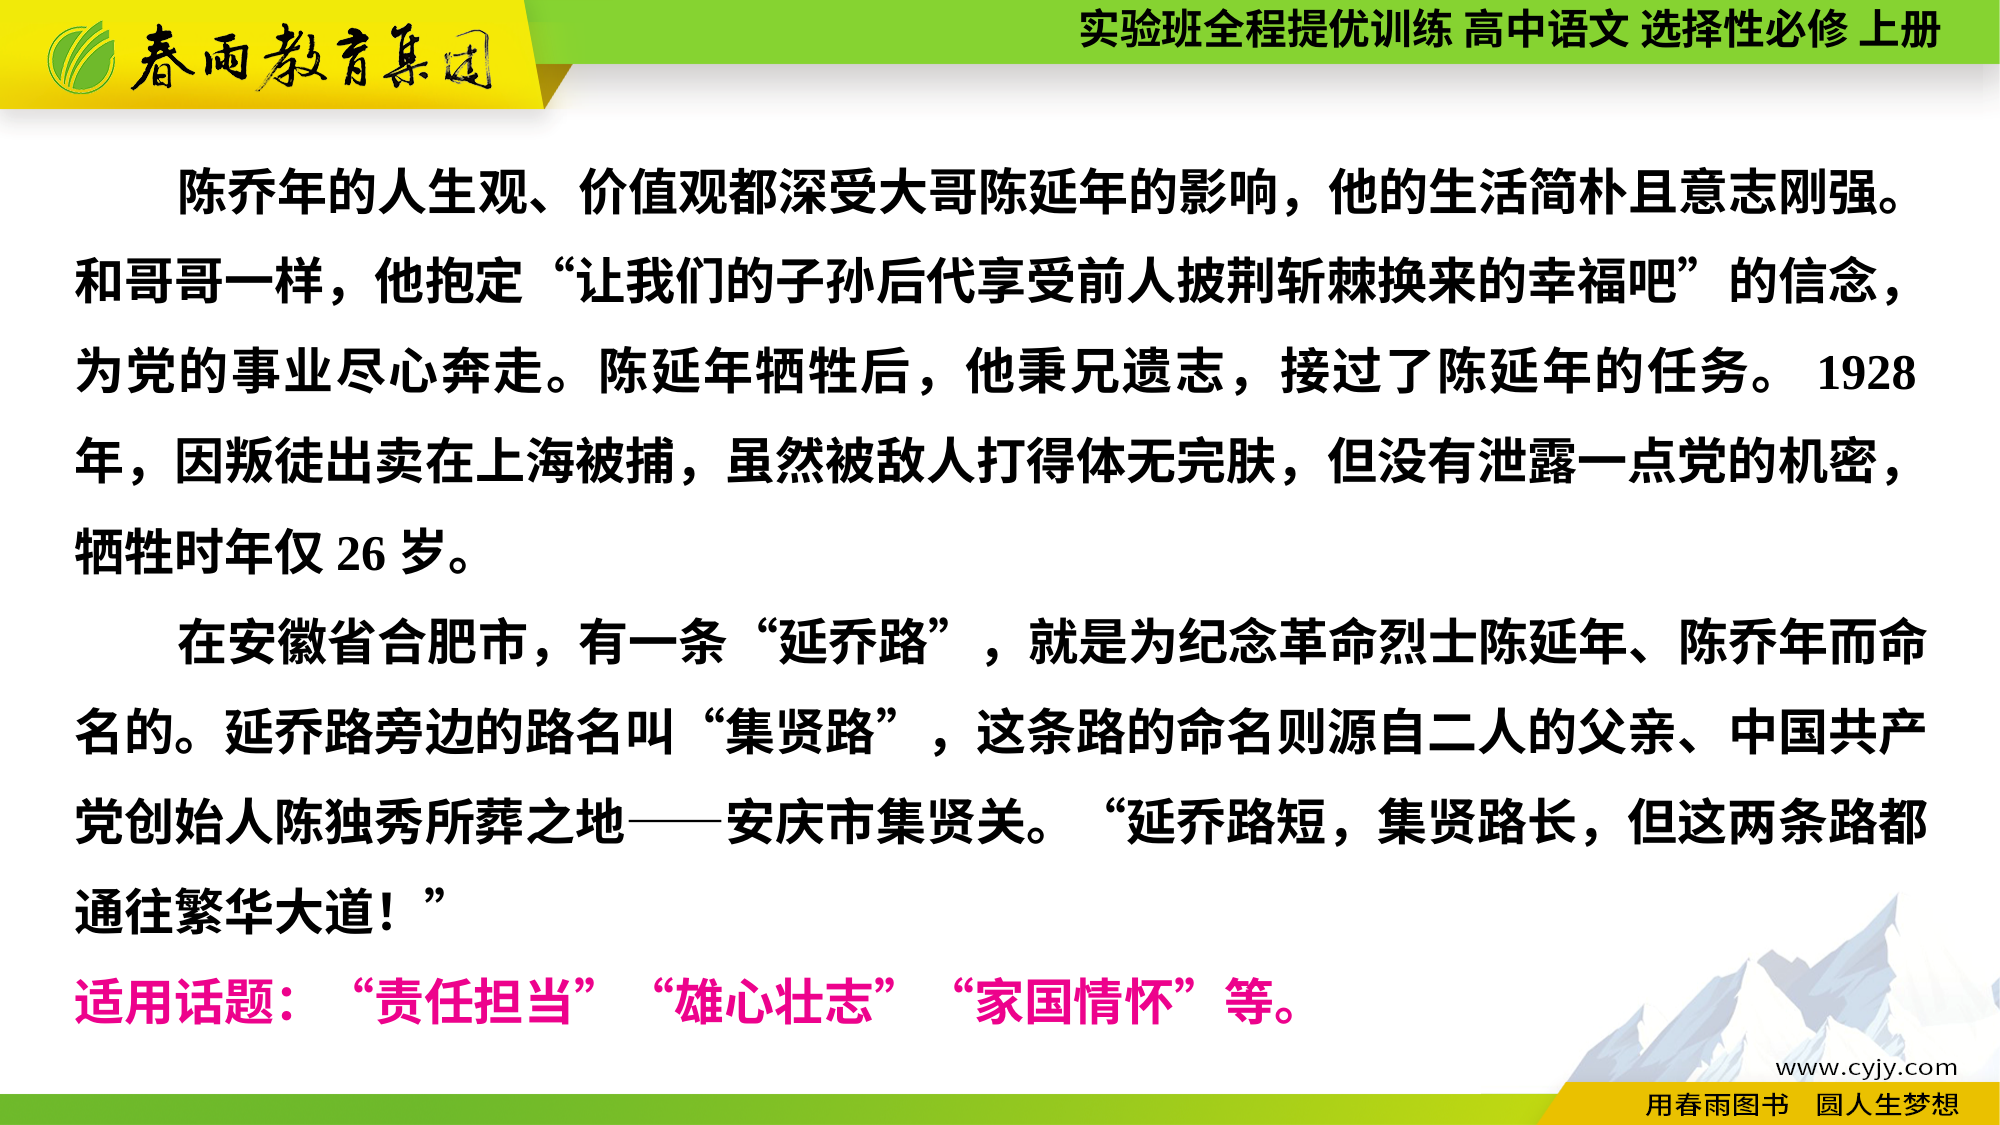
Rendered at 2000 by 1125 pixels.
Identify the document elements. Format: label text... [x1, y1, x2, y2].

list 陈乔年的人生观、价值观都深受大哥陈延年的影响，他的生活简朴且意志刚强。和哥哥一样，他抱定“让我们的子孙后代享受前人披荆斩棘换来的幸福吧”的信念，为党的事业尽心奔走。陈延年牺牲后，他秉兄遗志，接过了陈延年的任务。1928年，因叛徒出卖在上海被捕，虽然被敌人打得体无完肤，但没有泄露一点党的机密，牺牲时年仅26岁。 在安徽省合肥市，有一条“延乔路”，就是为纪念革命烈士陈延年、陈乔年而命名的。延乔路旁边的路名叫“集贤路”，这条路的命名则源自二人的父亲、中国共产党创始人陈独秀所葬之地——安庆市集贤关。“延乔路短，集贤路长，但这两条路都通往繁华大道！” 适用话题：“责任担当”“雄心壮志”“家国情怀”等。 [59, 122, 1944, 1047]
picture [0, 0, 2000, 1125]
